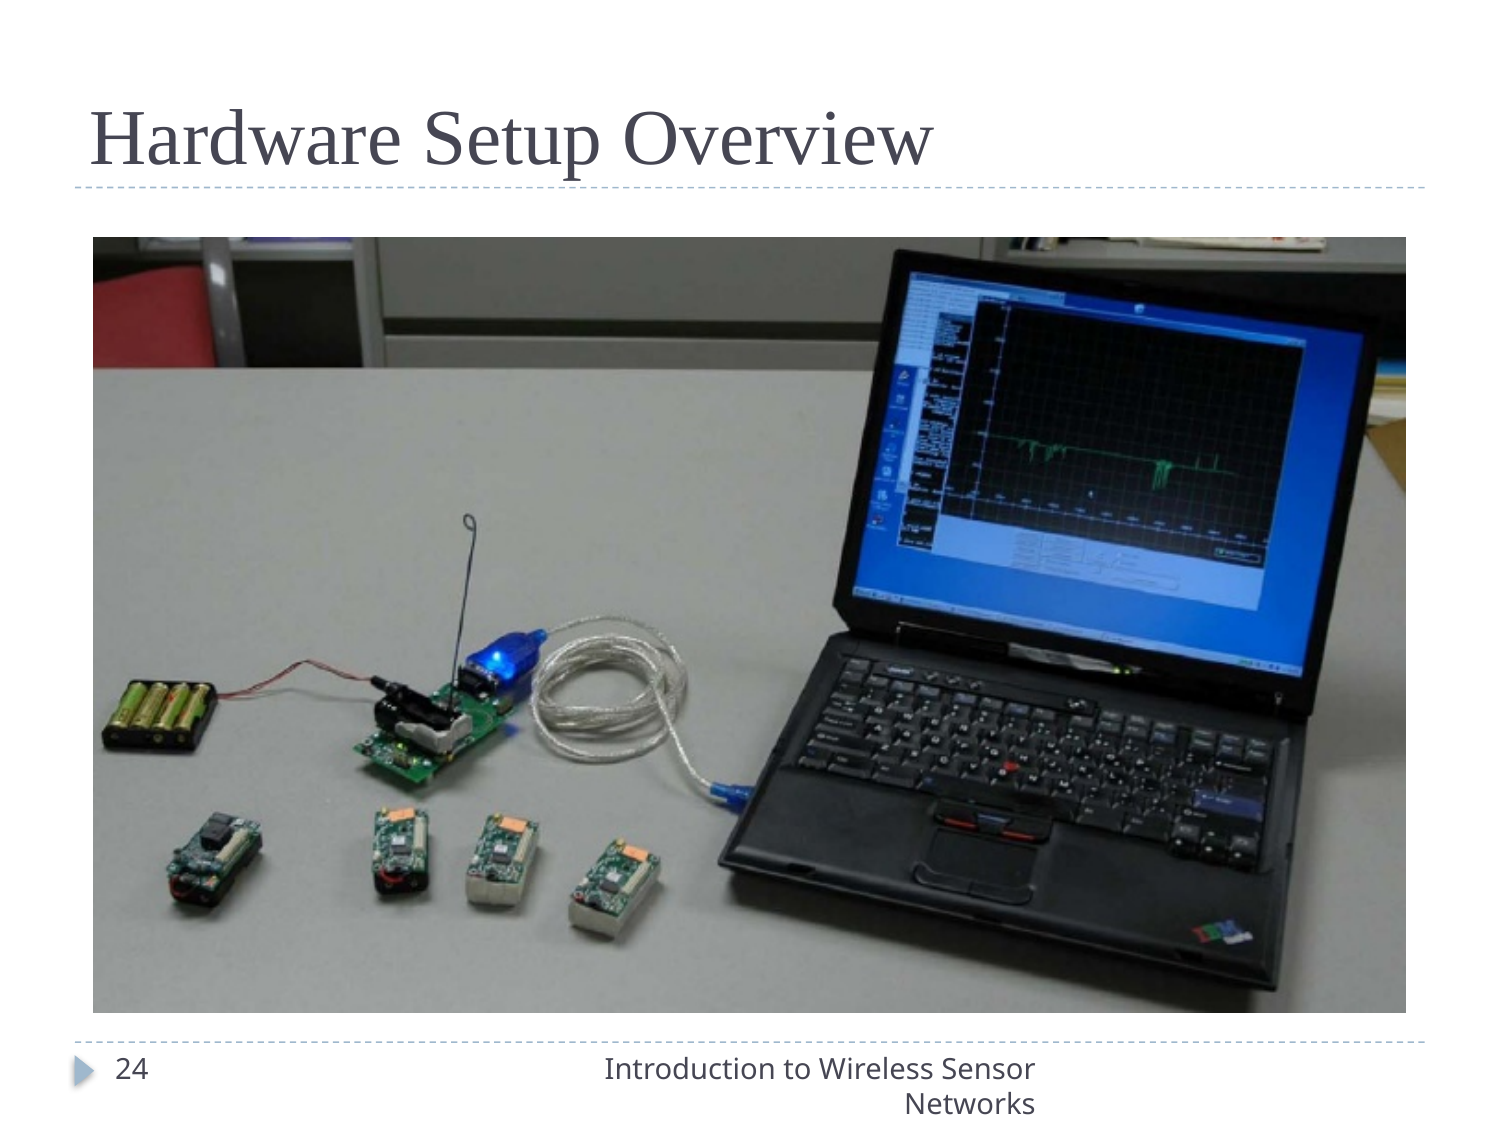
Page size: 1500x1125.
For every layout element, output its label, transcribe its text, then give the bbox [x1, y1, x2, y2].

footer Introduction to Wireless Sensor Networks [475, 1042, 1051, 1103]
title Hardware Setup Overview [75, 24, 1425, 188]
slide_number 24 [100, 1042, 426, 1103]
picture [93, 237, 1407, 1013]
